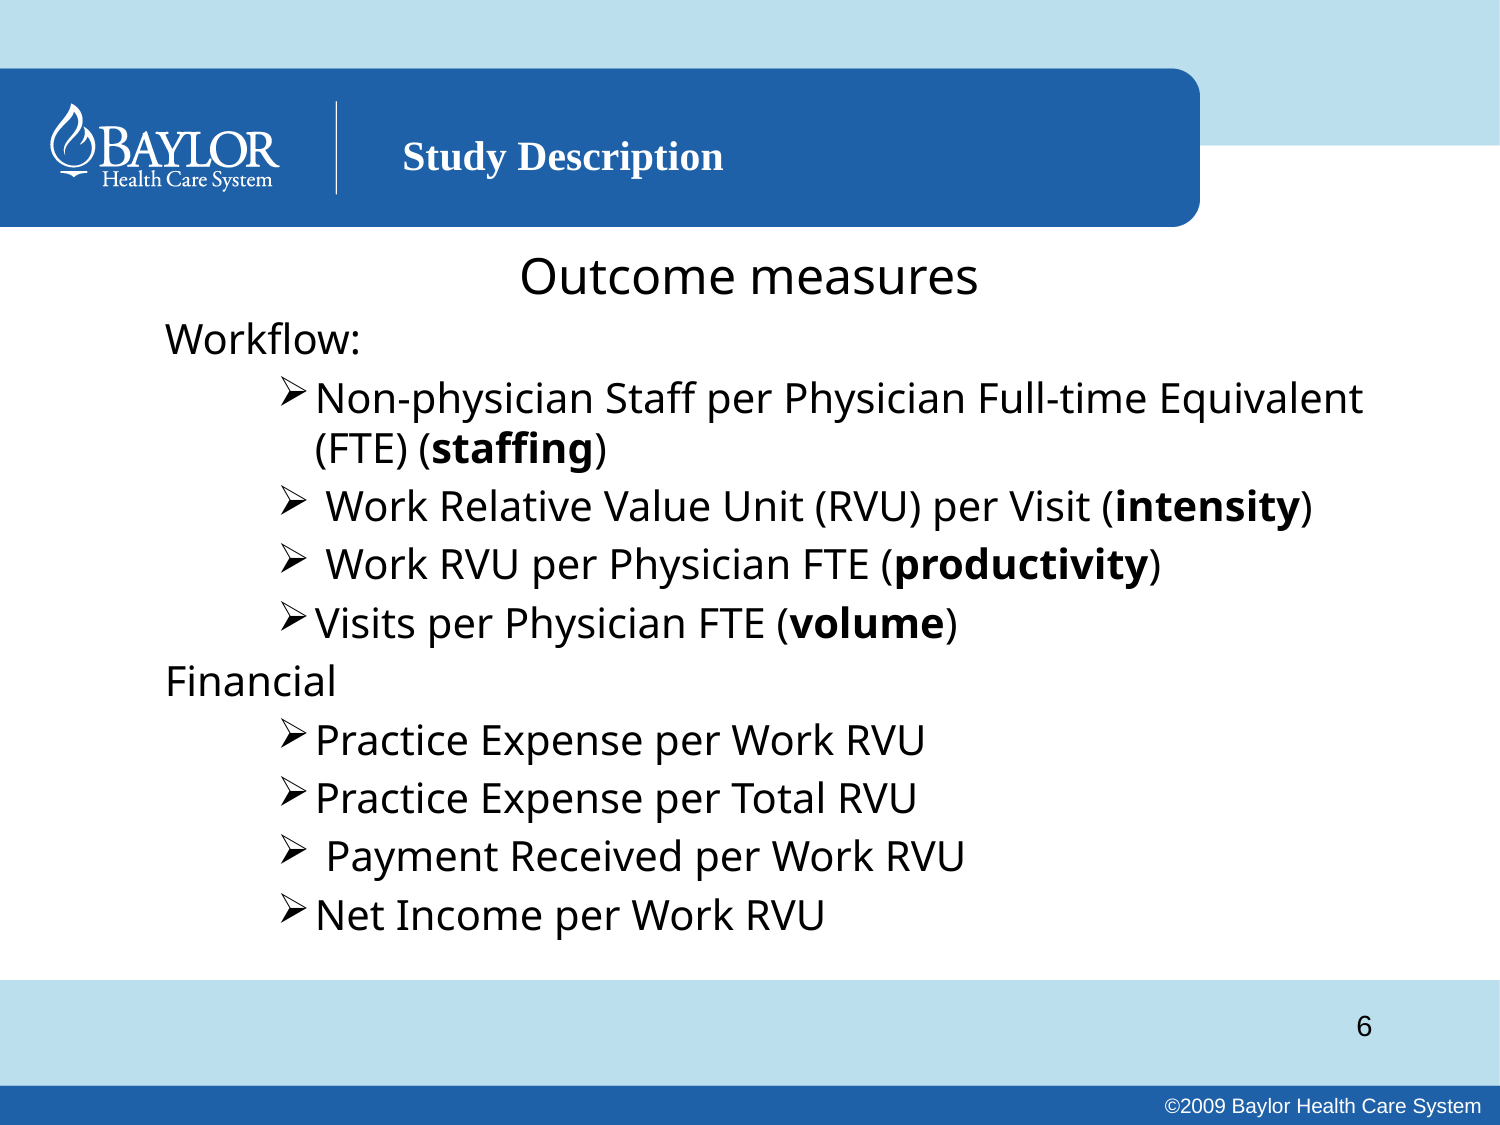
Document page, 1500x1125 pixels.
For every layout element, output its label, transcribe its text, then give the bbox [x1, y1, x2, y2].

title Study Description [387, 75, 1200, 233]
picture [0, 0, 1500, 1125]
list Outcome measures Workflow: Non-physician Staff per Physician Full-time Equivalent (FTE) (staffing) Work Relative Value Unit (RVU) per Visit (intensity) Work RVU per Physician FTE (productivity) Visits per Physician FTE (volume) Financial Practice Expense per Work RVU Practice Expense per Total RVU Payment Received per Work RVU Net Income per Work RVU [75, 237, 1425, 1005]
slide_number 6 [1074, 999, 1388, 1076]
